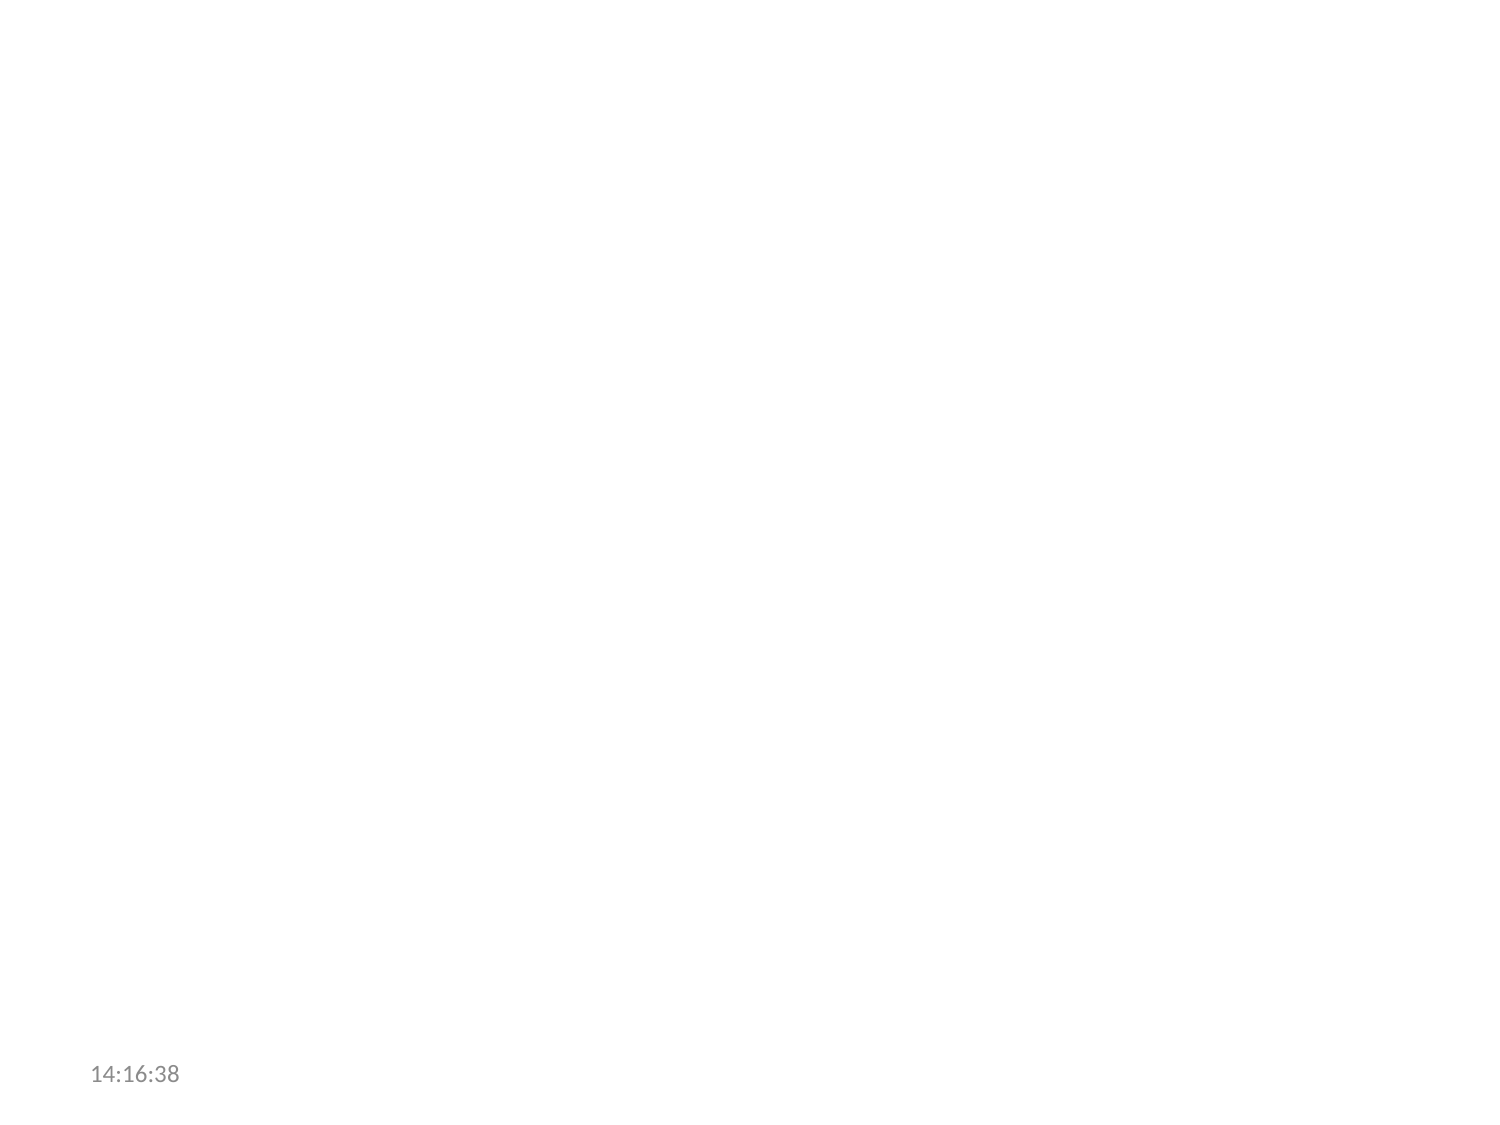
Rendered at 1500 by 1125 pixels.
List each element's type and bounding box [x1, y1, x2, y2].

slide_number [75, 1042, 425, 1103]
